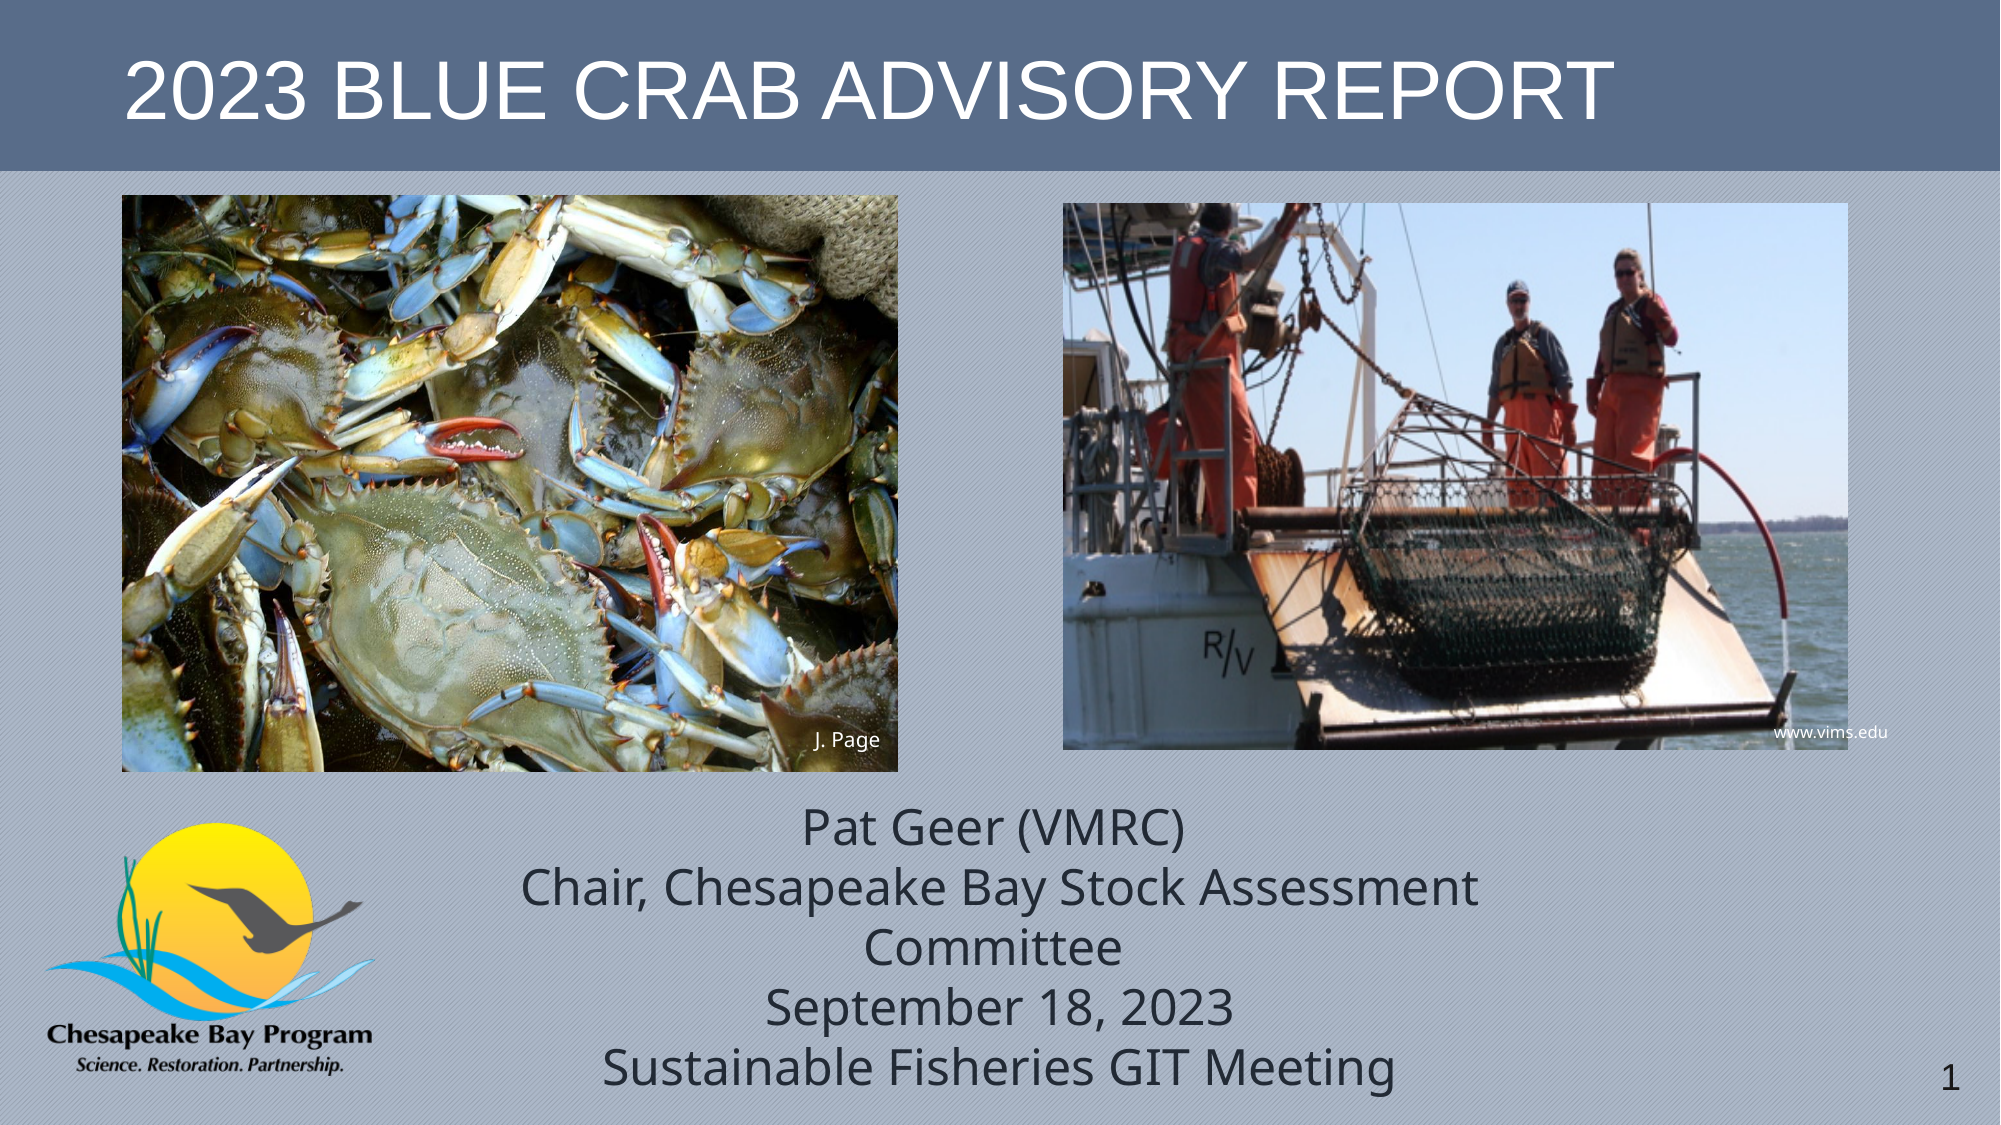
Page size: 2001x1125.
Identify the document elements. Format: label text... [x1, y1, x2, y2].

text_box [1063, 203, 1944, 785]
title 2023 Blue Crab Advisory Report [108, 4, 1944, 182]
slide_number 1 [1526, 1045, 1977, 1106]
picture [122, 195, 898, 772]
picture [44, 821, 375, 1077]
text_box Pat Geer (VMRC) Chair, Chesapeake Bay Stock Assessment Committee September 18, 2023 Sustainable Fisheries GIT Meeting [374, 788, 1627, 1104]
